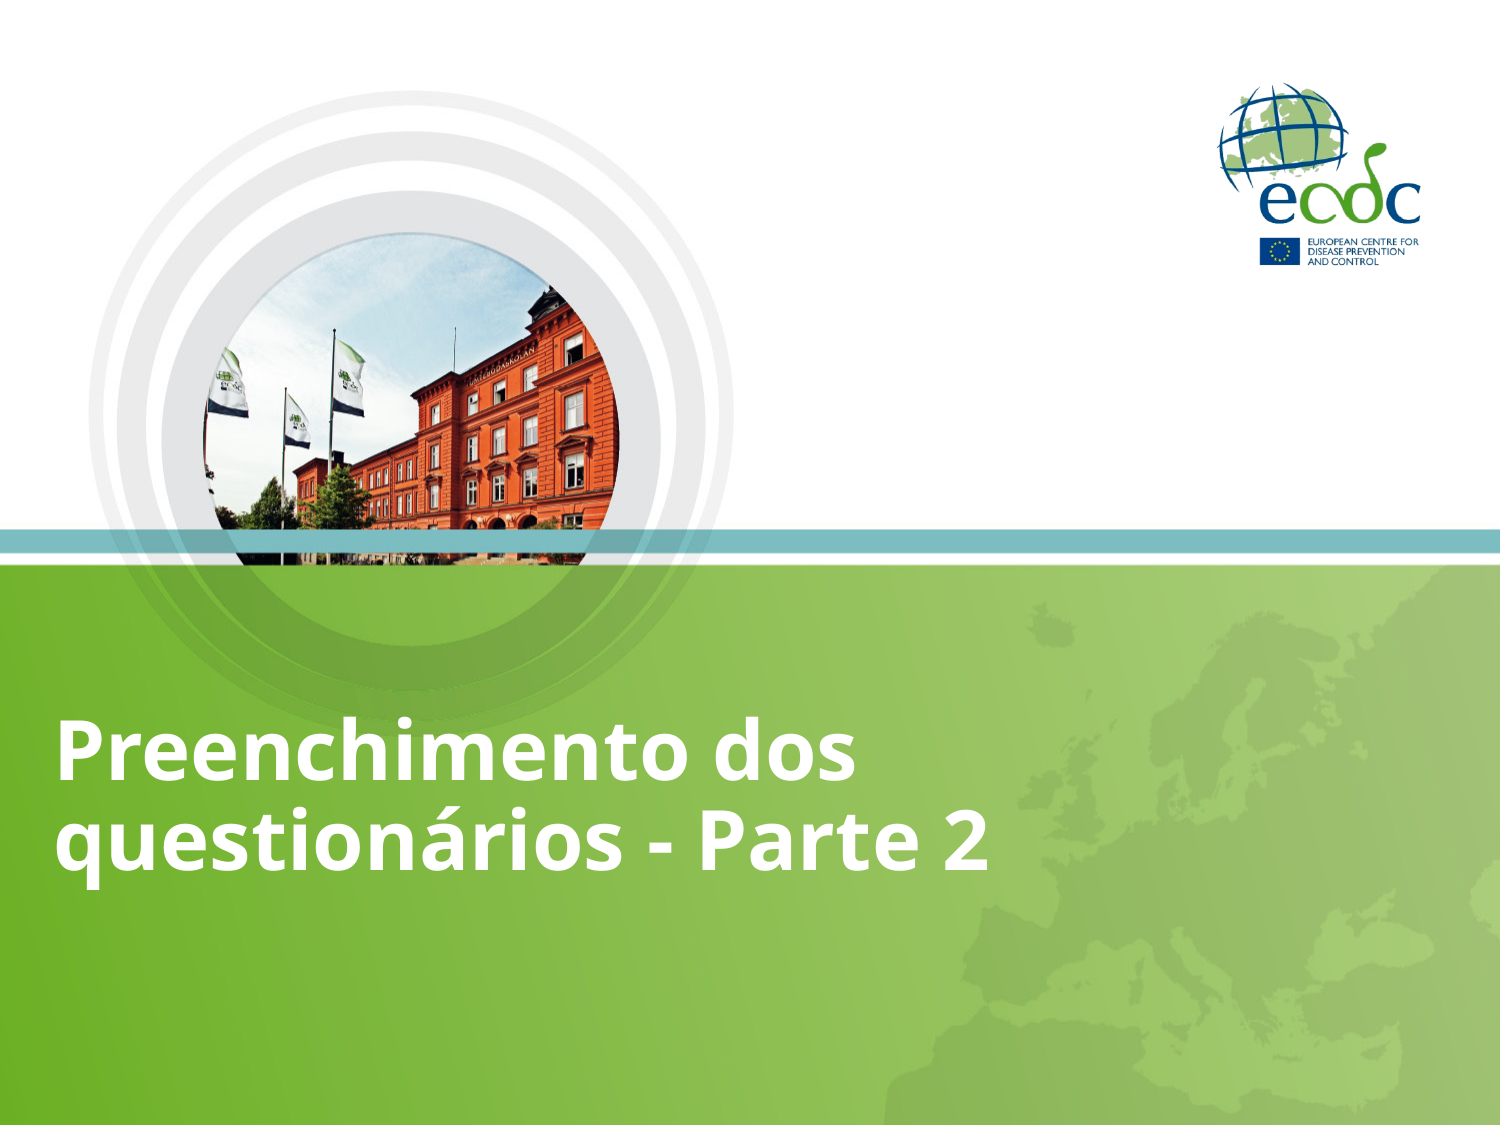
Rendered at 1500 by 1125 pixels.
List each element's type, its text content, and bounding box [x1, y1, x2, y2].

subtitle Preenchimento dos questionários - Parte 2 [53, 708, 1441, 874]
picture [0, 2, 1500, 1125]
